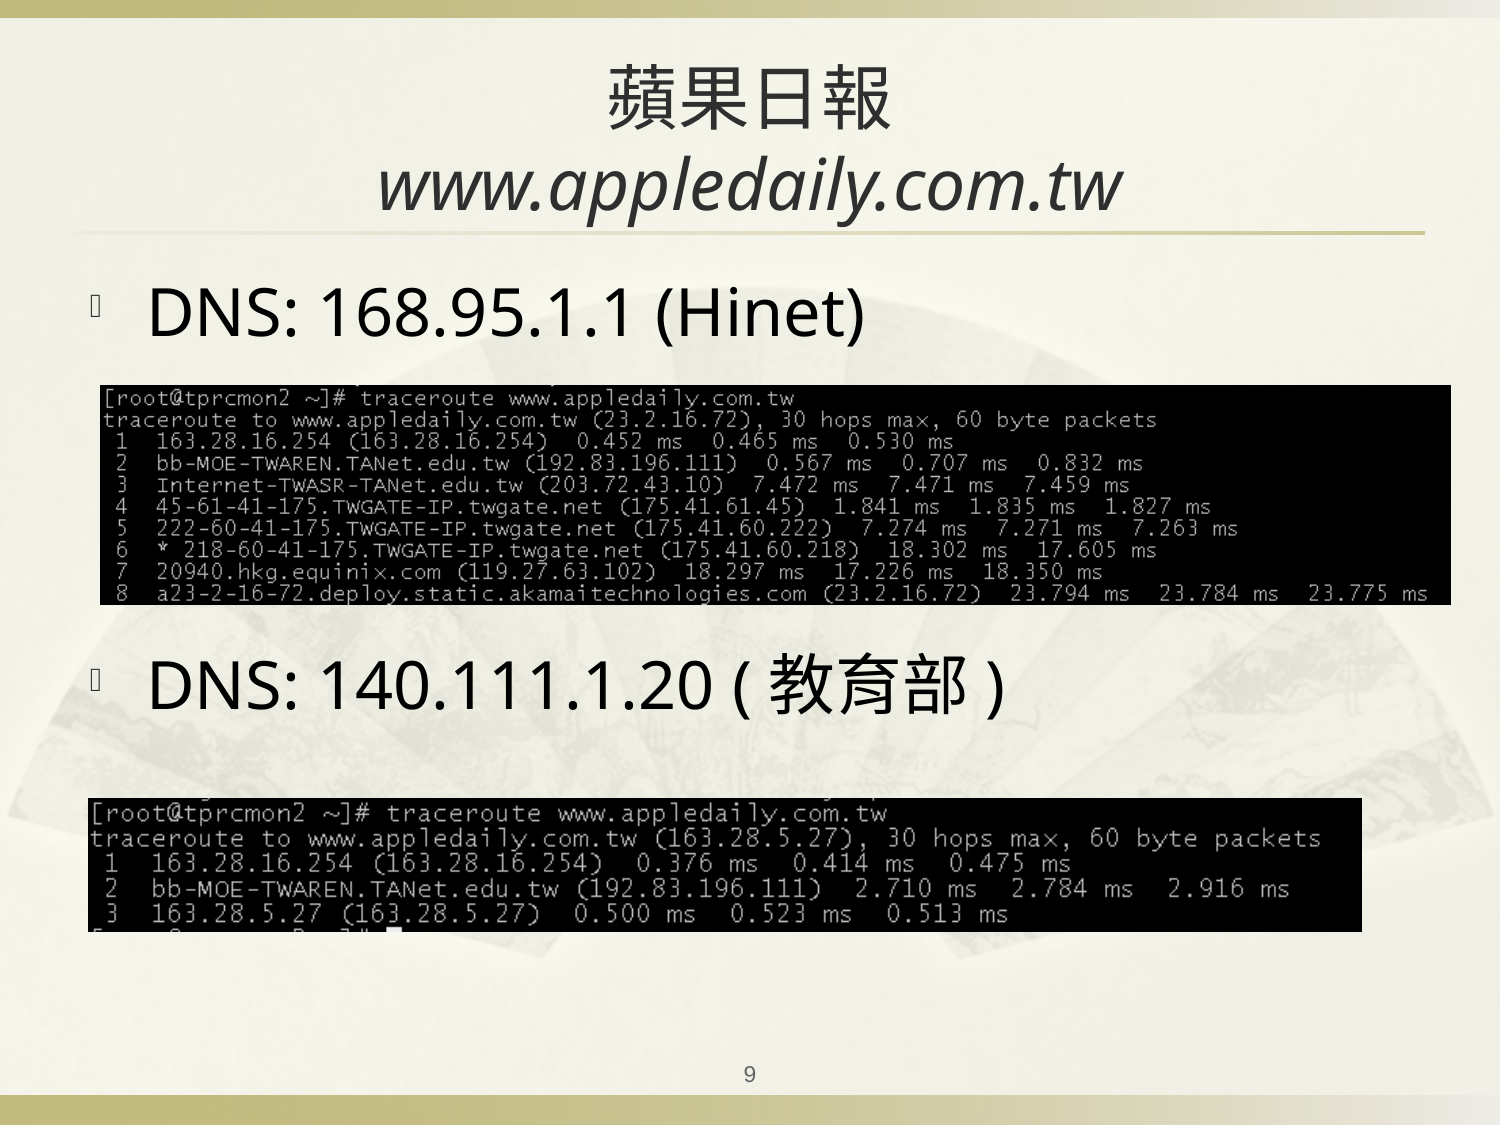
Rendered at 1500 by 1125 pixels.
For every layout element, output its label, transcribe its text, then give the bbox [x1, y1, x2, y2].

picture [87, 798, 1363, 933]
picture [99, 384, 1451, 606]
list DNS: 168.95.1.1 (Hinet) DNS: 140.111.1.20 (教育部) [75, 262, 1425, 1032]
title 蘋果日報 www.appledaily.com.tw [75, 45, 1425, 233]
slide_number 9 [675, 1050, 825, 1097]
